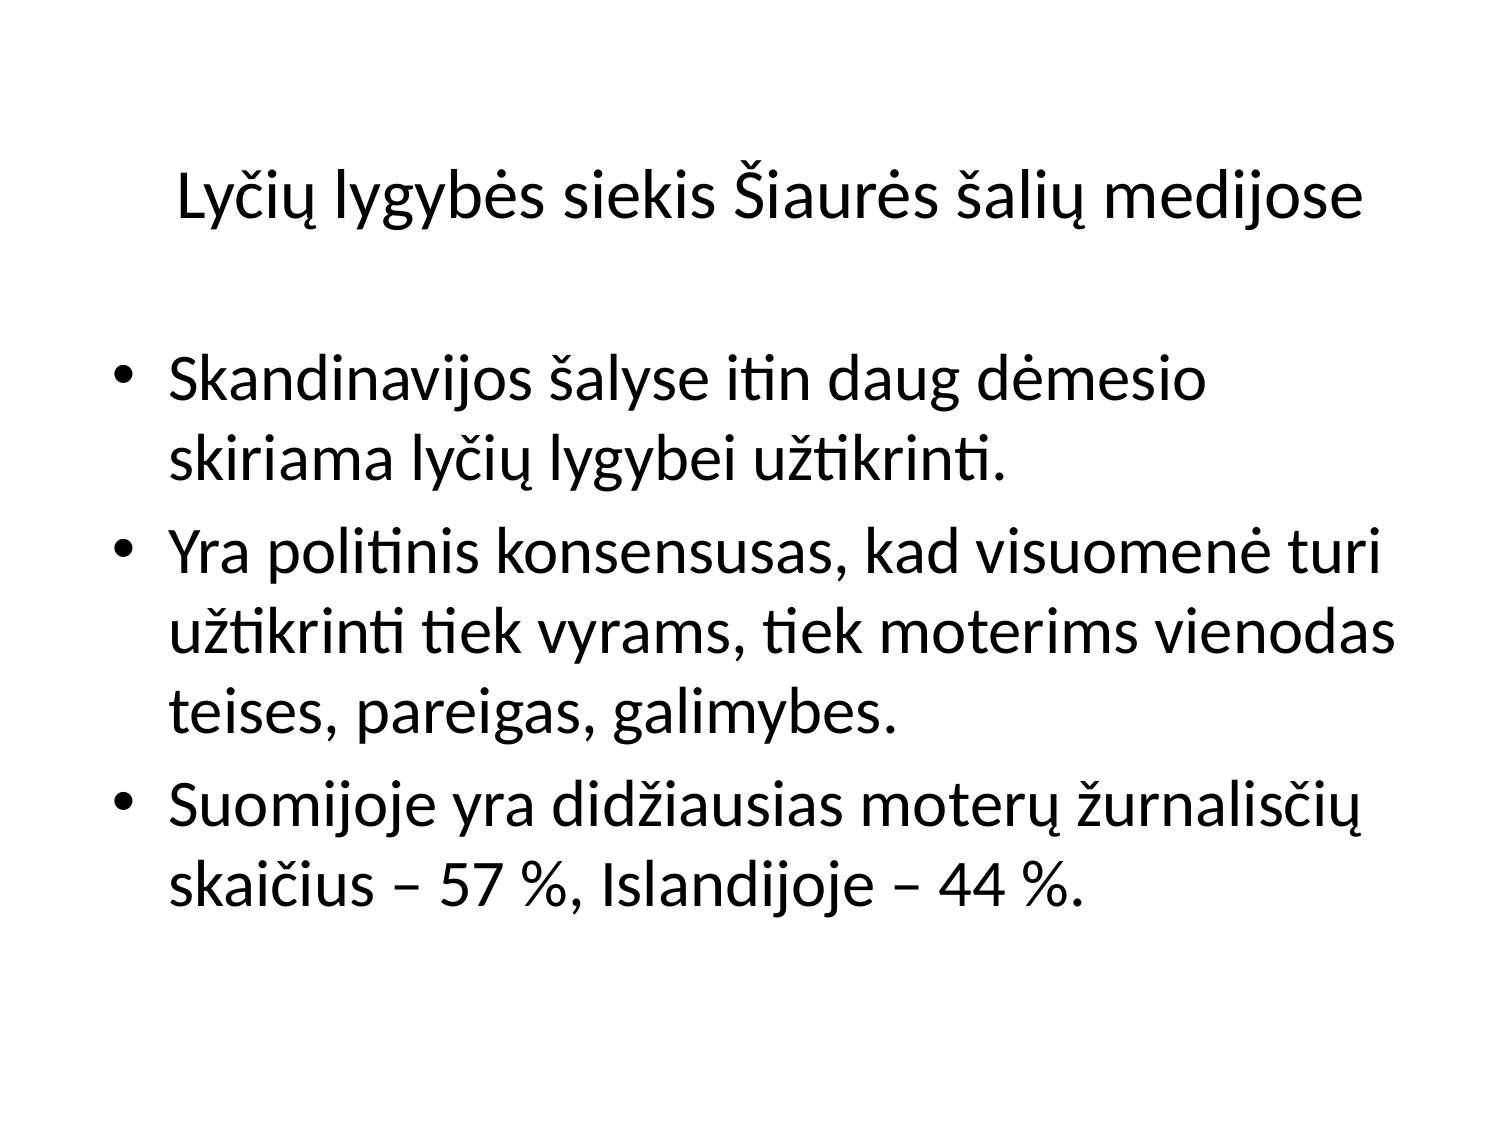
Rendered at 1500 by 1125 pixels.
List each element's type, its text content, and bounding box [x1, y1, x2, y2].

list Skandinavijos šalyse itin daug dėmesio skiriama lyčių lygybei užtikrinti. Yra politinis konsensusas, kad visuomenė turi užtikrinti tiek vyrams, tiek moterims vienodas teises, pareigas, galimybes. Suomijoje yra didžiausias moterų žurnalisčių skaičius – 57 %, Islandijoje – 44 %. [96, 326, 1447, 1069]
title Lyčių lygybės siekis Šiaurės šalių medijose [96, 138, 1447, 326]
